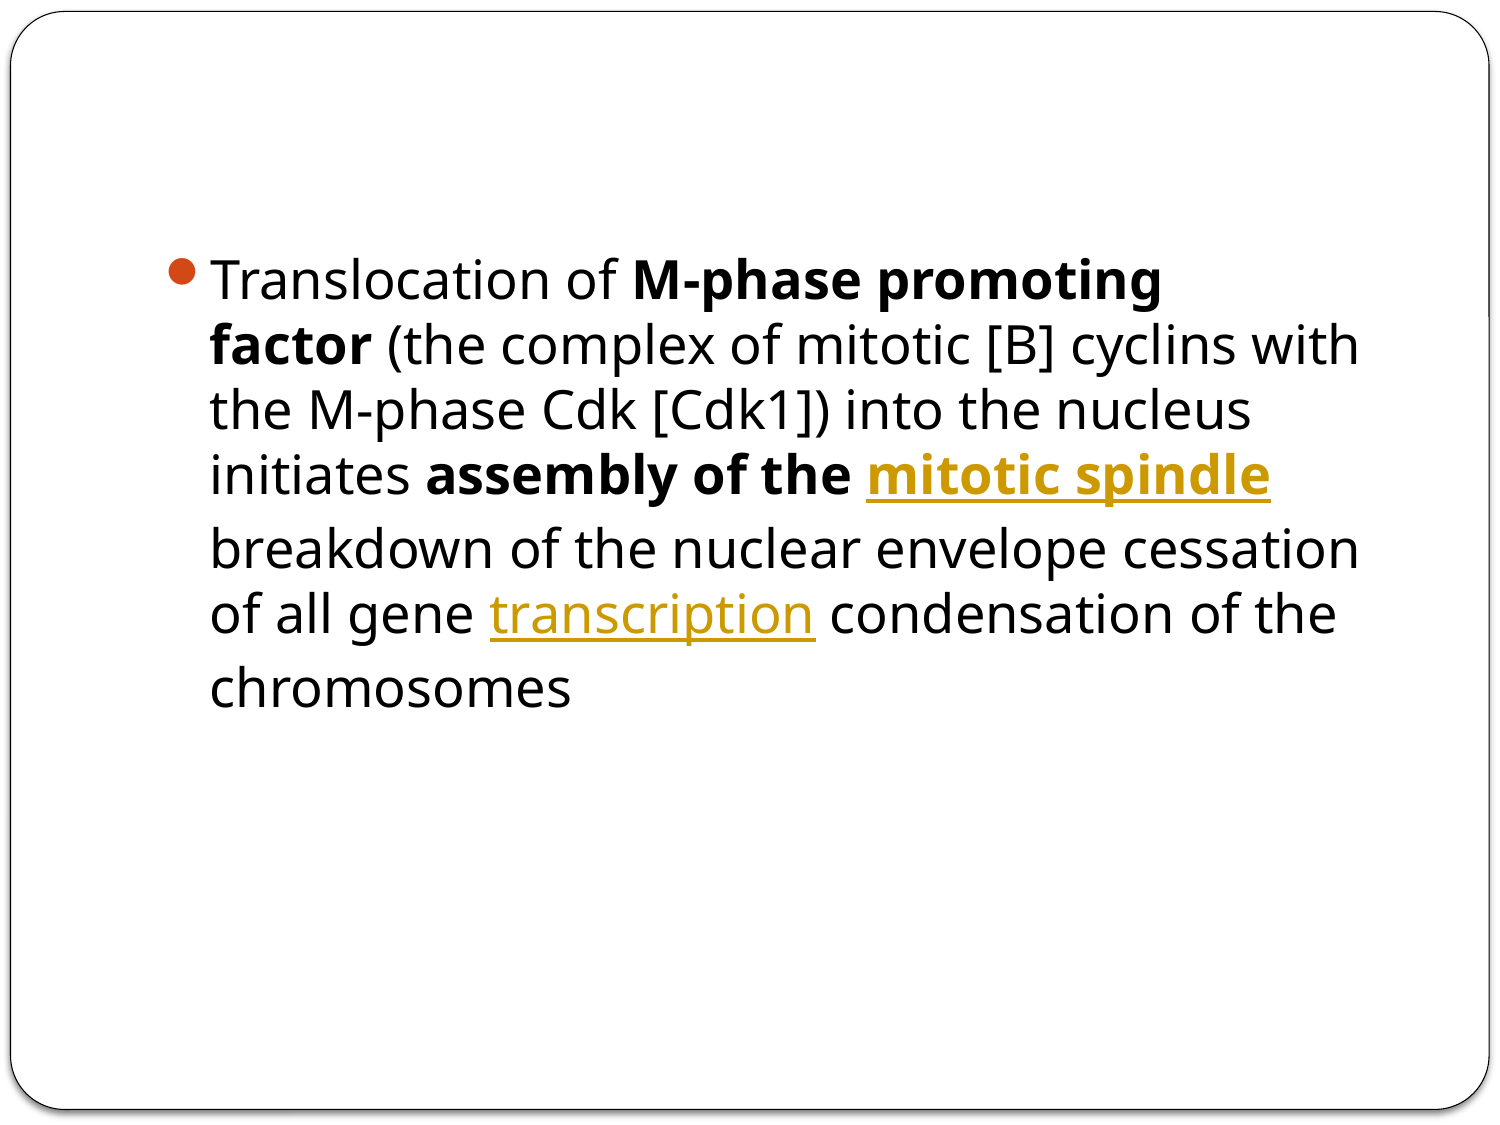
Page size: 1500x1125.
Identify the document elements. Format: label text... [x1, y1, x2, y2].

list Translocation of M-phase promoting factor (the complex of mitotic [B] cyclins with the M-phase Cdk [Cdk1]) into the nucleus initiates assembly of the mitotic spindle breakdown of the nuclear envelope cessation of all gene transcription condensation of the chromosomes [150, 237, 1425, 988]
